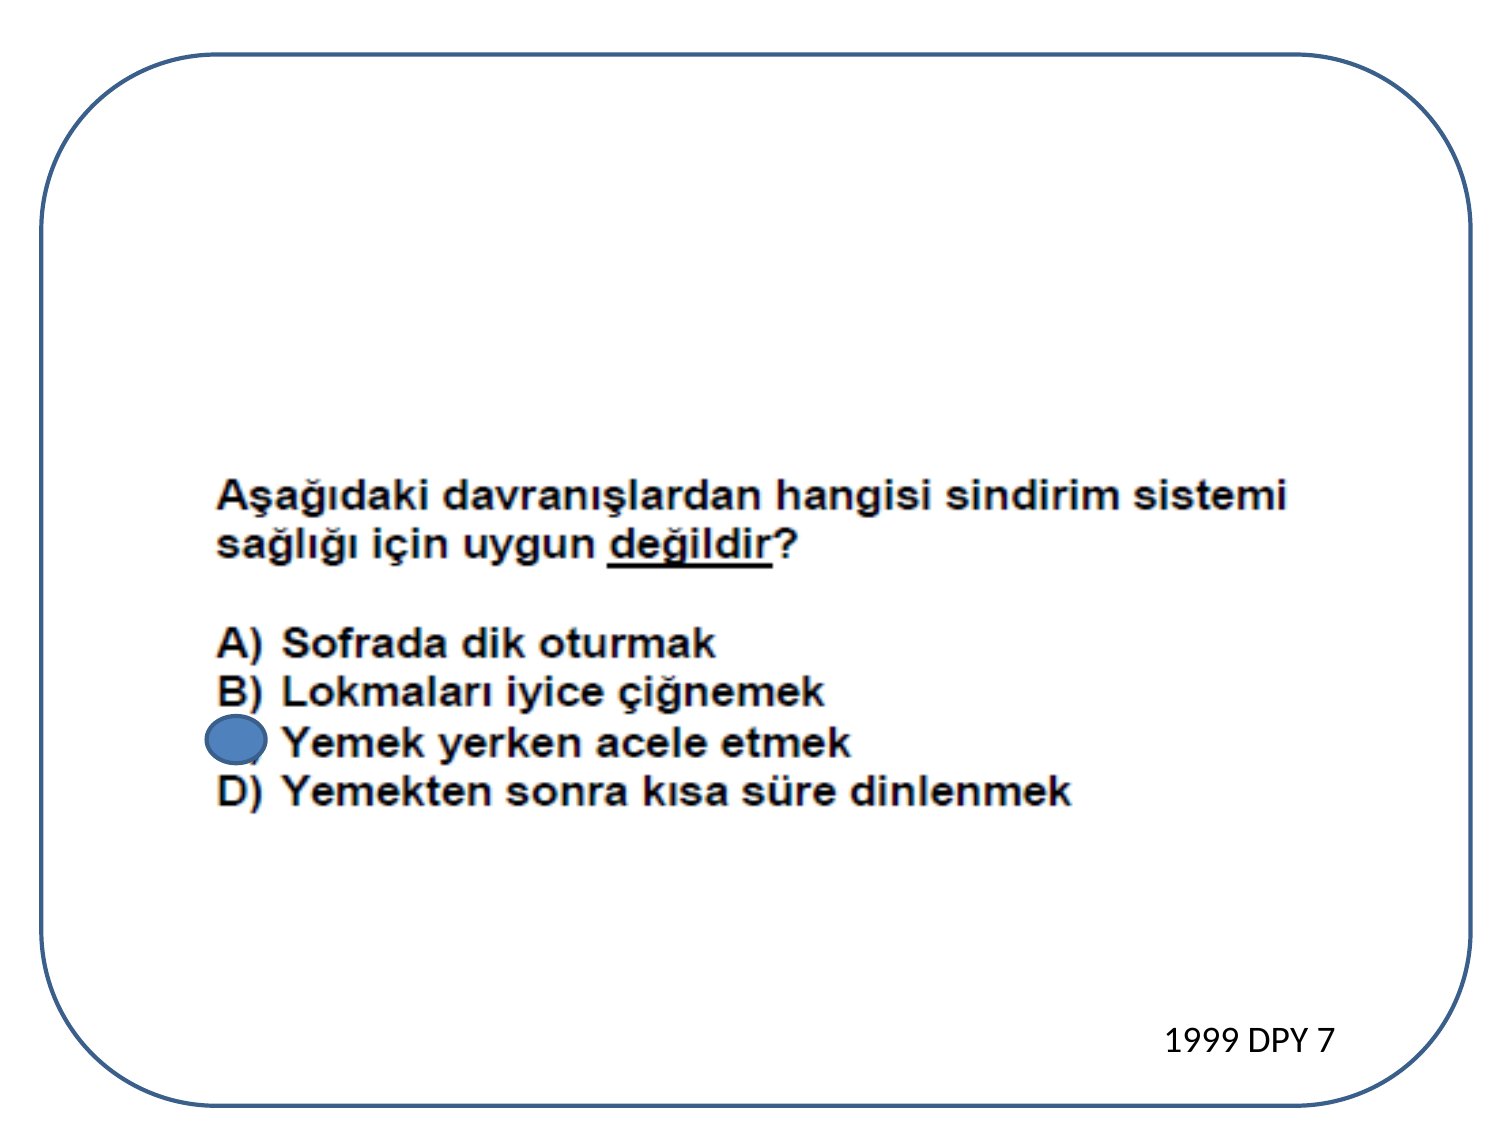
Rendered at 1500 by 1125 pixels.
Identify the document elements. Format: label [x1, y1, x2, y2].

picture [194, 467, 1326, 855]
text_box [39, 52, 1473, 1108]
